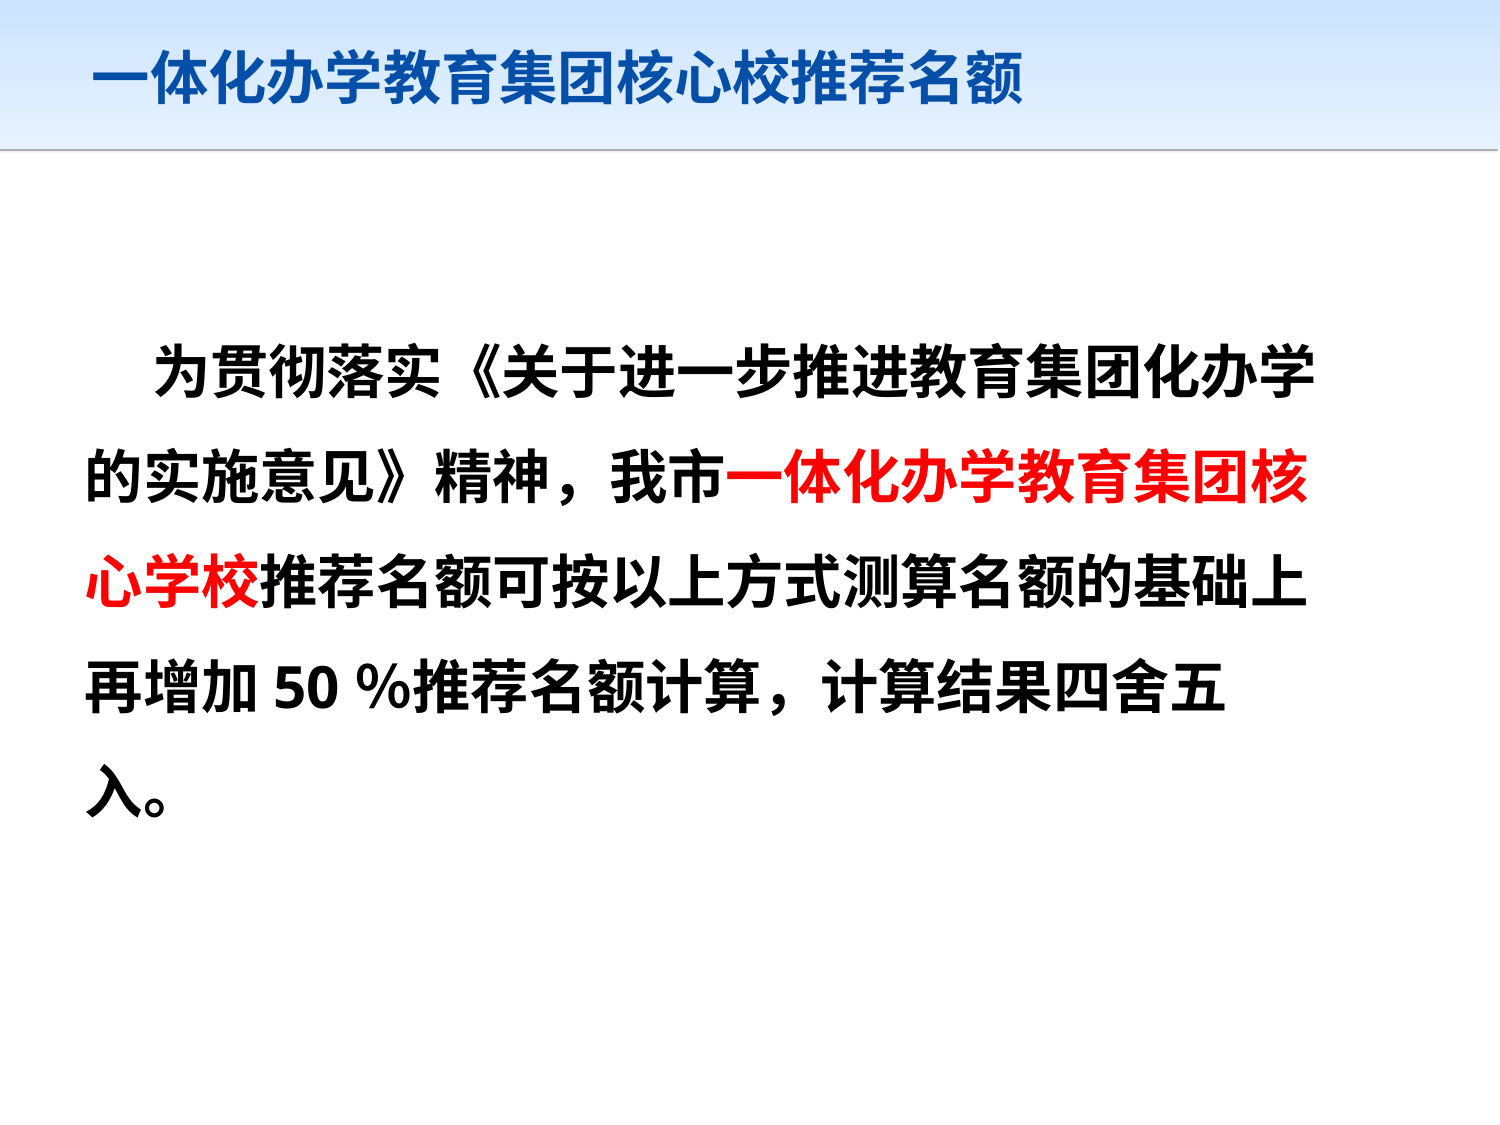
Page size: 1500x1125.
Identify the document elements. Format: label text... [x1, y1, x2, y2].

title 一体化办学教育集团核心校推荐名额 [76, 23, 1424, 131]
text_box 为贯彻落实《关于进一步推进教育集团化办学的实施意见》精神，我市一体化办学教育集团核心学校推荐名额可按以上方式测算名额的基础上再增加50％推荐名额计算，计算结果四舍五入。 [70, 292, 1348, 833]
